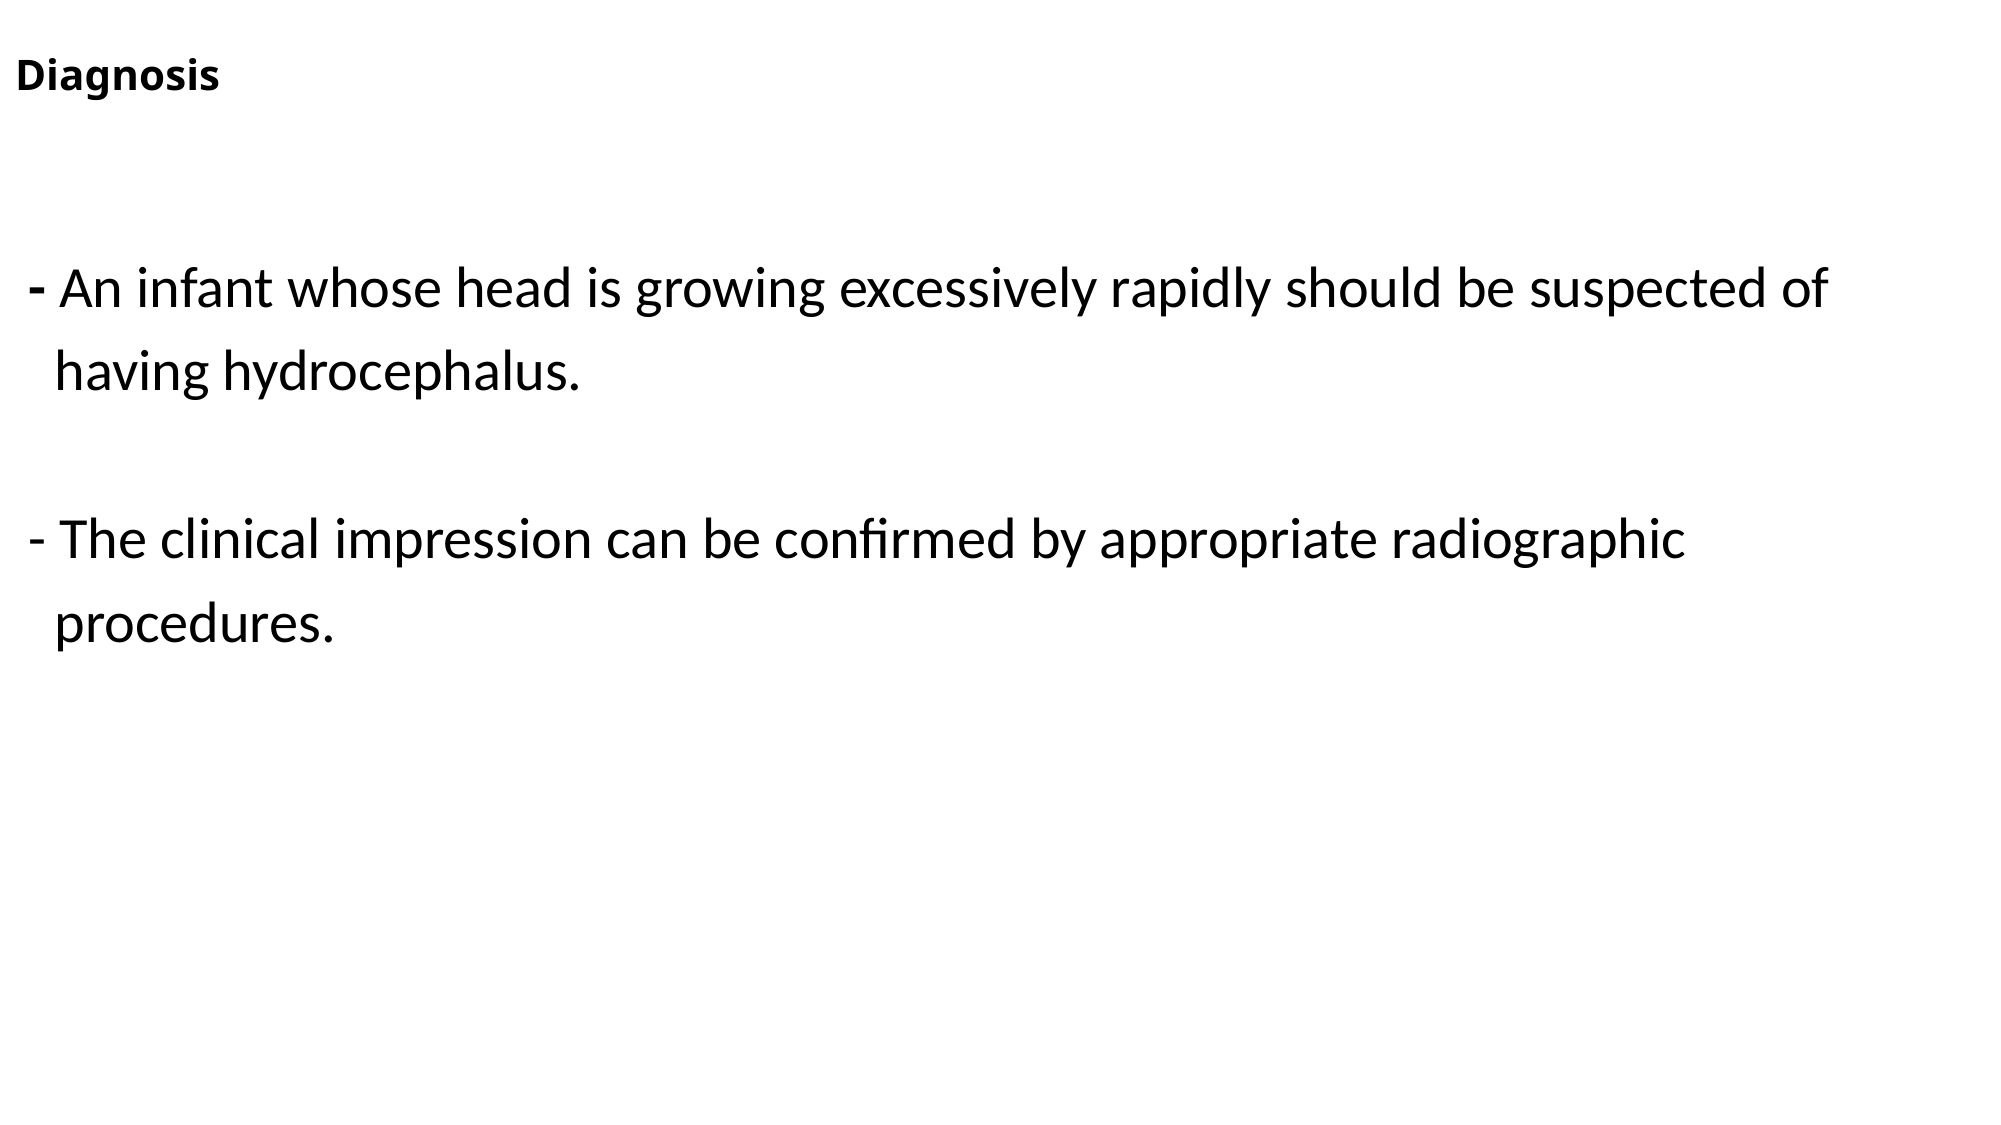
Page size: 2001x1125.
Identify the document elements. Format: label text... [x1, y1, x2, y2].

list - An infant whose head is growing excessively rapidly should be suspected of having hydrocephalus. - The clinical impression can be confirmed by appropriate radiographic procedures. [0, 158, 1863, 1014]
title Diagnosis [0, 0, 1863, 158]
